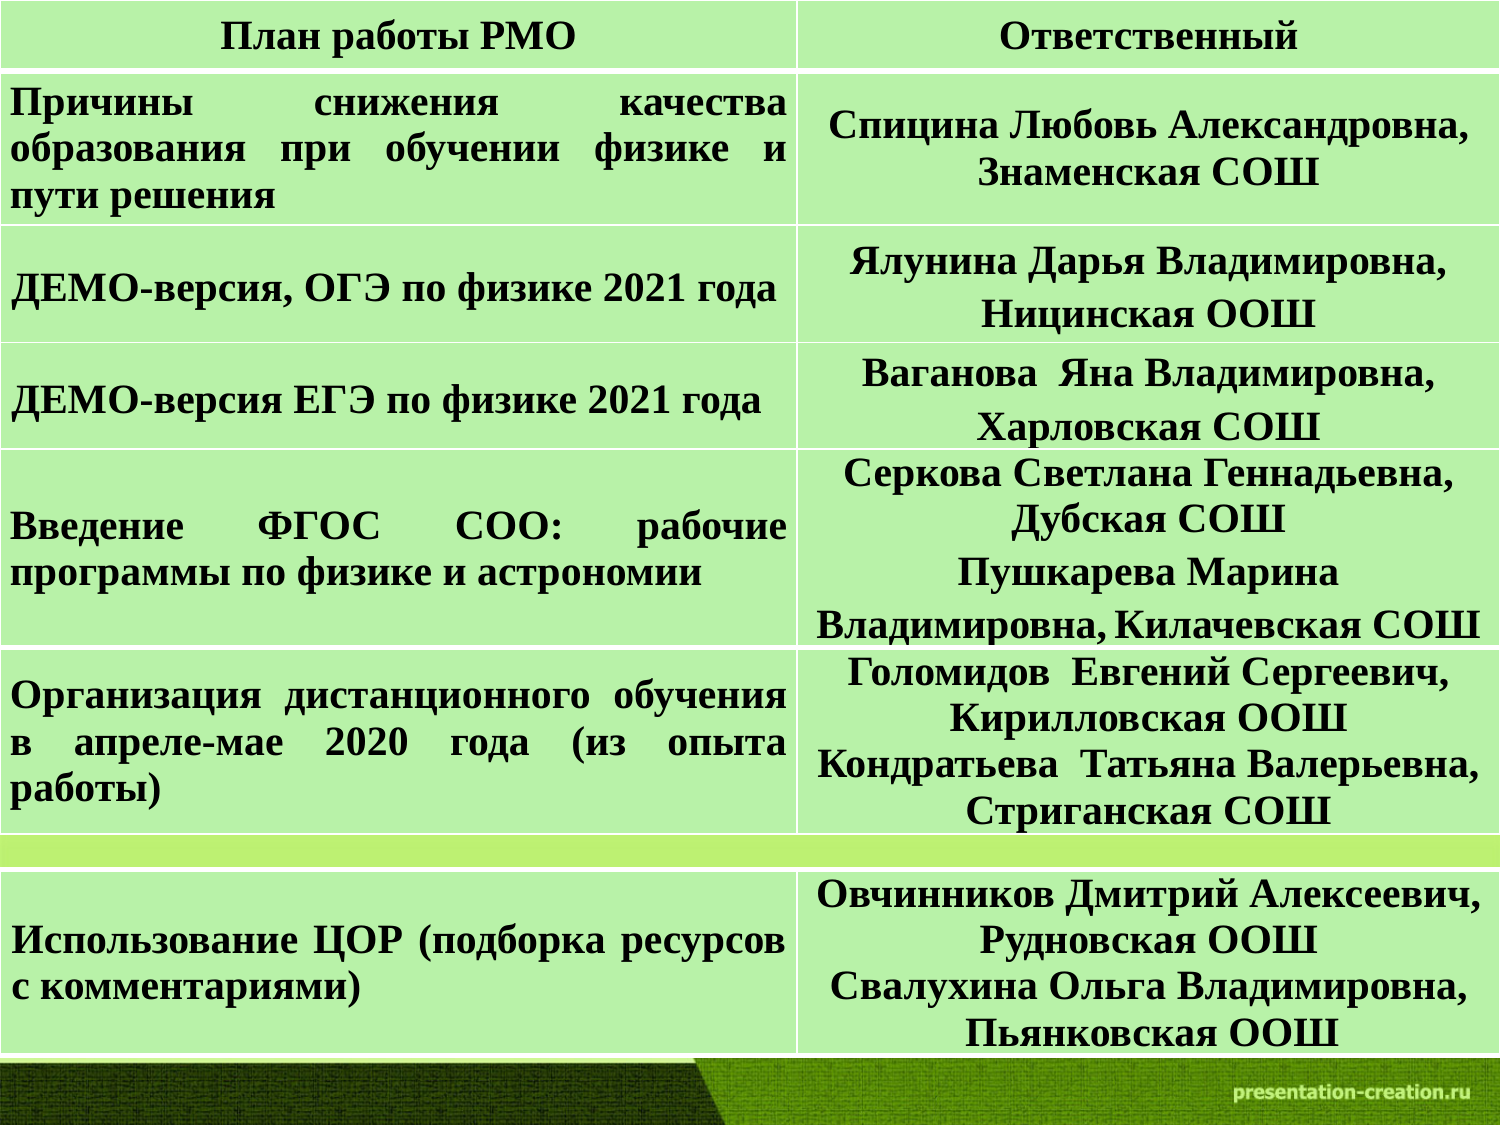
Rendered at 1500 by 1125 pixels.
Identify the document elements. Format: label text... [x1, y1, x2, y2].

picture [0, 1058, 1500, 1125]
table_header План работы РМО [1, 1, 796, 68]
table_cell Голомидов Евгений Сергеевич, Кирилловская ООШ Кондратьева Татьяна Валерьевна, Стриганская СОШ [798, 650, 1499, 833]
table_cell Серкова Светлана Геннадьевна, Дубская СОШ Пушкарева Марина Владимировна, Килачевская СОШ [798, 450, 1499, 645]
table_cell Ялунина Дарья Владимировна, Ницинская ООШ [798, 226, 1499, 342]
picture [0, 835, 1500, 867]
table_header Овчинников Дмитрий Алексеевич, Рудновская ООШ Свалухина Ольга Владимировна, Пьянковская ООШ [798, 872, 1499, 1053]
table_cell Спицина Любовь Александровна, Знаменская СОШ [798, 74, 1499, 224]
table_header Использование ЦОР (подборка ресурсов с комментариями) [1, 872, 796, 1053]
table_cell ДЕМО-версия, ОГЭ по физике 2021 года [1, 226, 796, 342]
table_cell ДЕМО-версия ЕГЭ по физике 2021 года [1, 343, 796, 448]
table_cell Организация дистанционного обучения в апреле-мае 2020 года (из опыта работы) [1, 650, 796, 833]
table_header Ответственный [798, 1, 1499, 68]
table_cell Ваганова Яна Владимировна, Харловская СОШ [798, 343, 1499, 448]
table_cell Введение ФГОС СОО: рабочие программы по физике и астрономии [1, 450, 796, 645]
table_cell Причины снижения качества образования при обучении физике и пути решения [1, 74, 796, 224]
